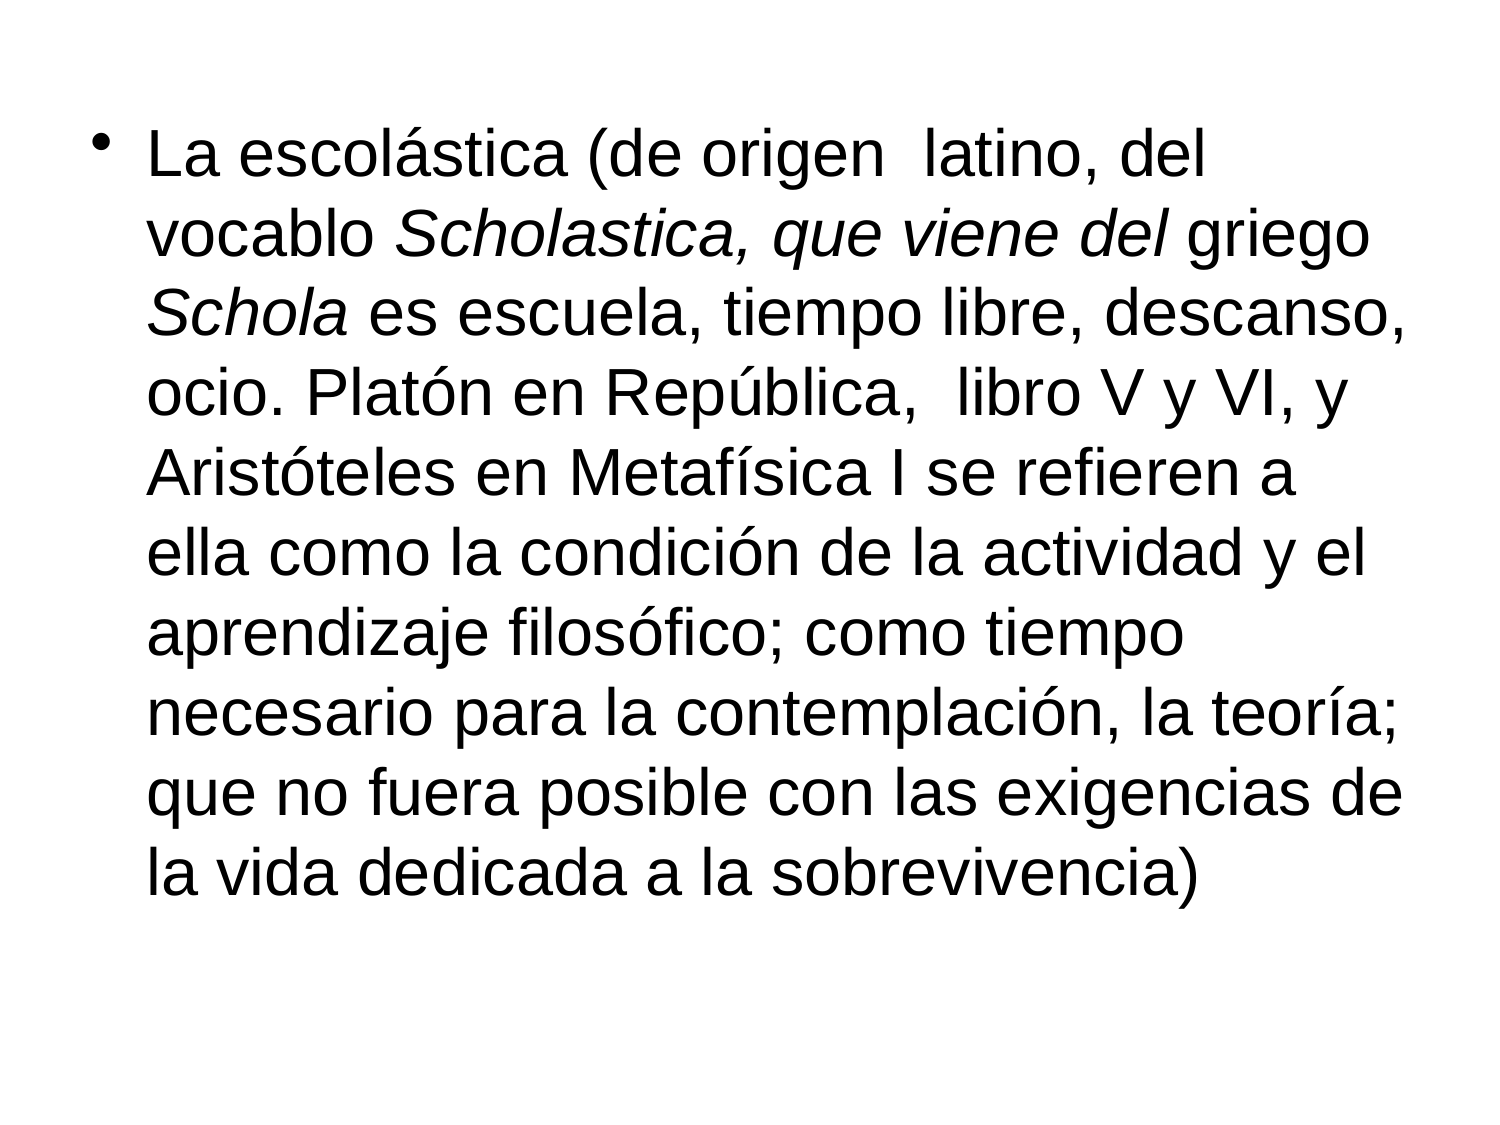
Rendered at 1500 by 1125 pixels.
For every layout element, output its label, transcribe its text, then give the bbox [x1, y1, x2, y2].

list La escolástica (de origen latino, del vocablo Scholastica, que viene del griego Schola es escuela, tiempo libre, descanso, ocio. Platón en República, libro V y VI, y Aristóteles en Metafísica I se refieren a ella como la condición de la actividad y el aprendizaje filosófico; como tiempo necesario para la contemplación, la teoría; que no fuera posible con las exigencias de la vida dedicada a la sobrevivencia) [74, 101, 1426, 1006]
